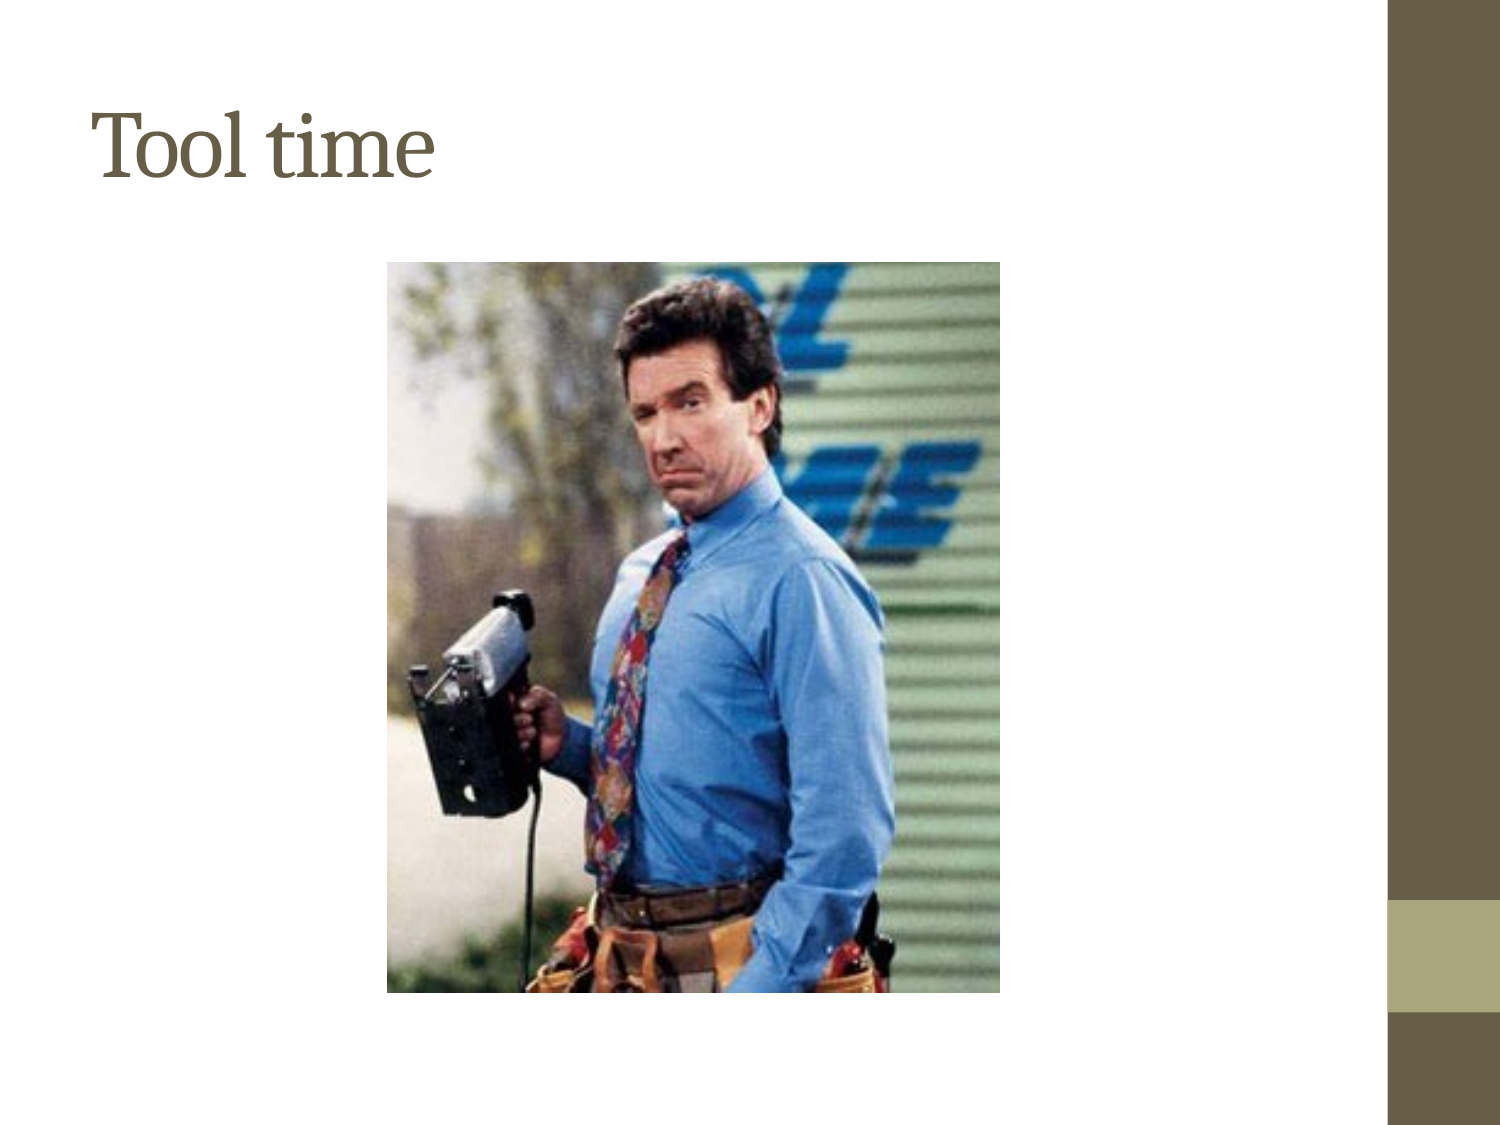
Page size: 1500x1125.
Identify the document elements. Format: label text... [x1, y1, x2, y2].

picture [386, 261, 1001, 993]
title Tool time [75, 45, 1325, 233]
